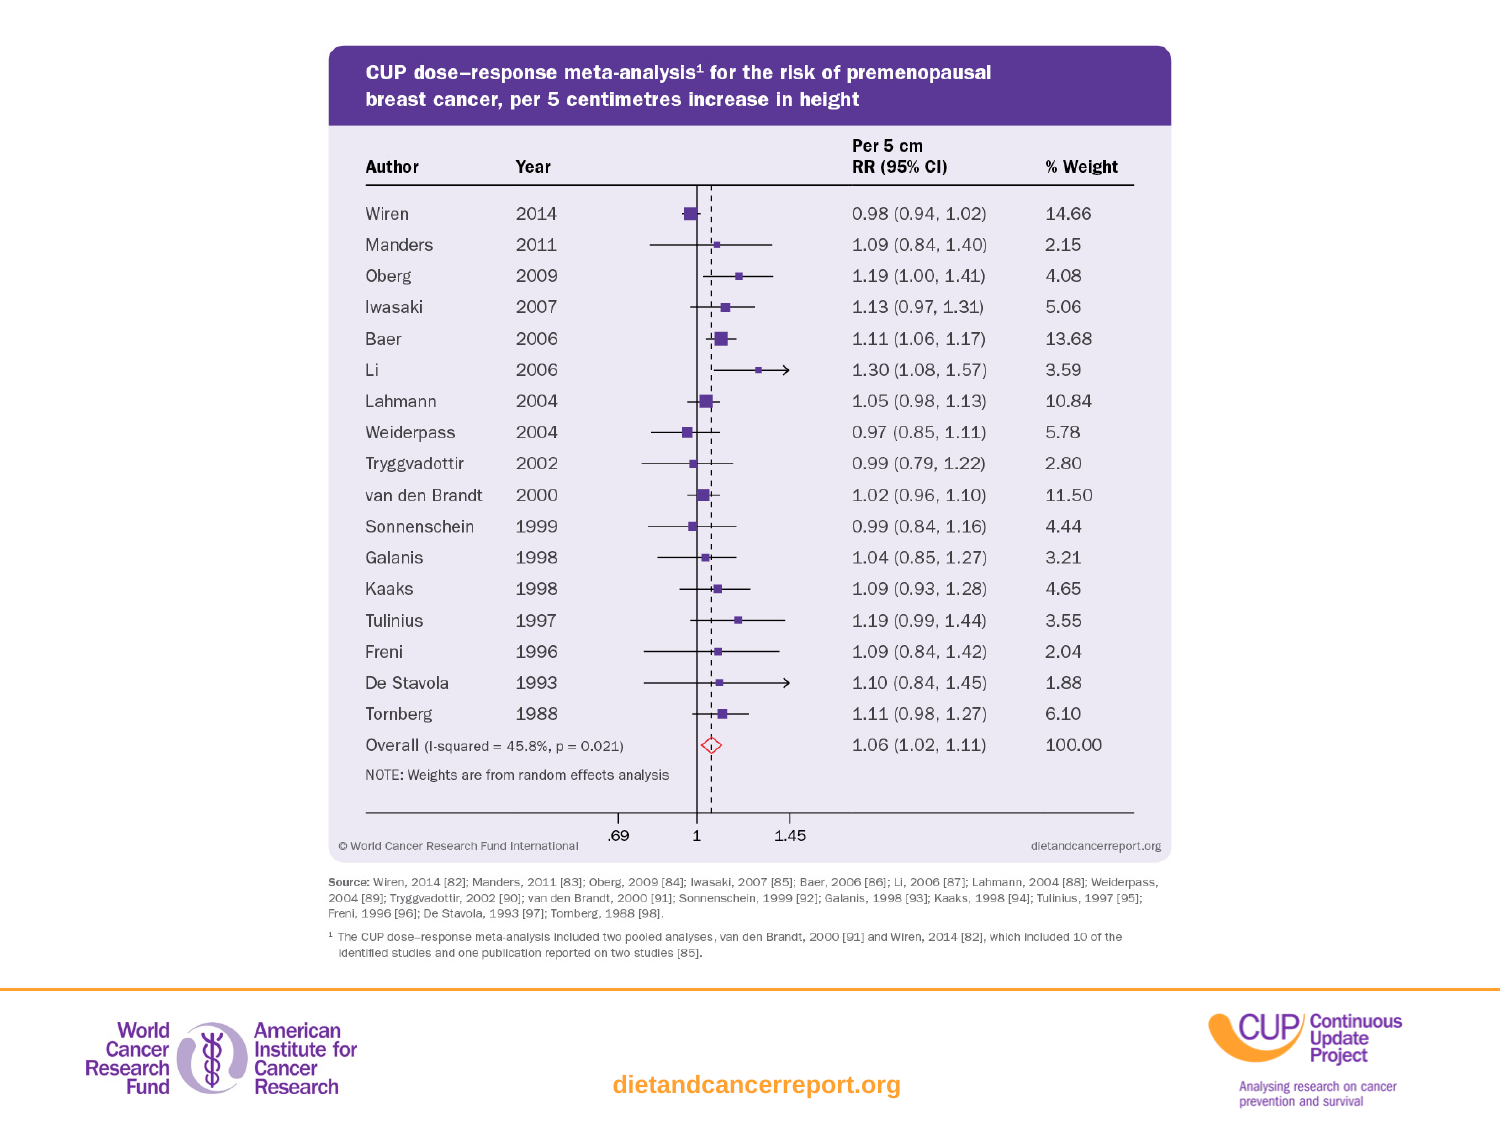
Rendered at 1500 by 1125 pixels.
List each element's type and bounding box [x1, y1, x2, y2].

picture [303, 20, 1197, 981]
picture [1207, 1013, 1403, 1109]
picture [86, 1022, 357, 1094]
